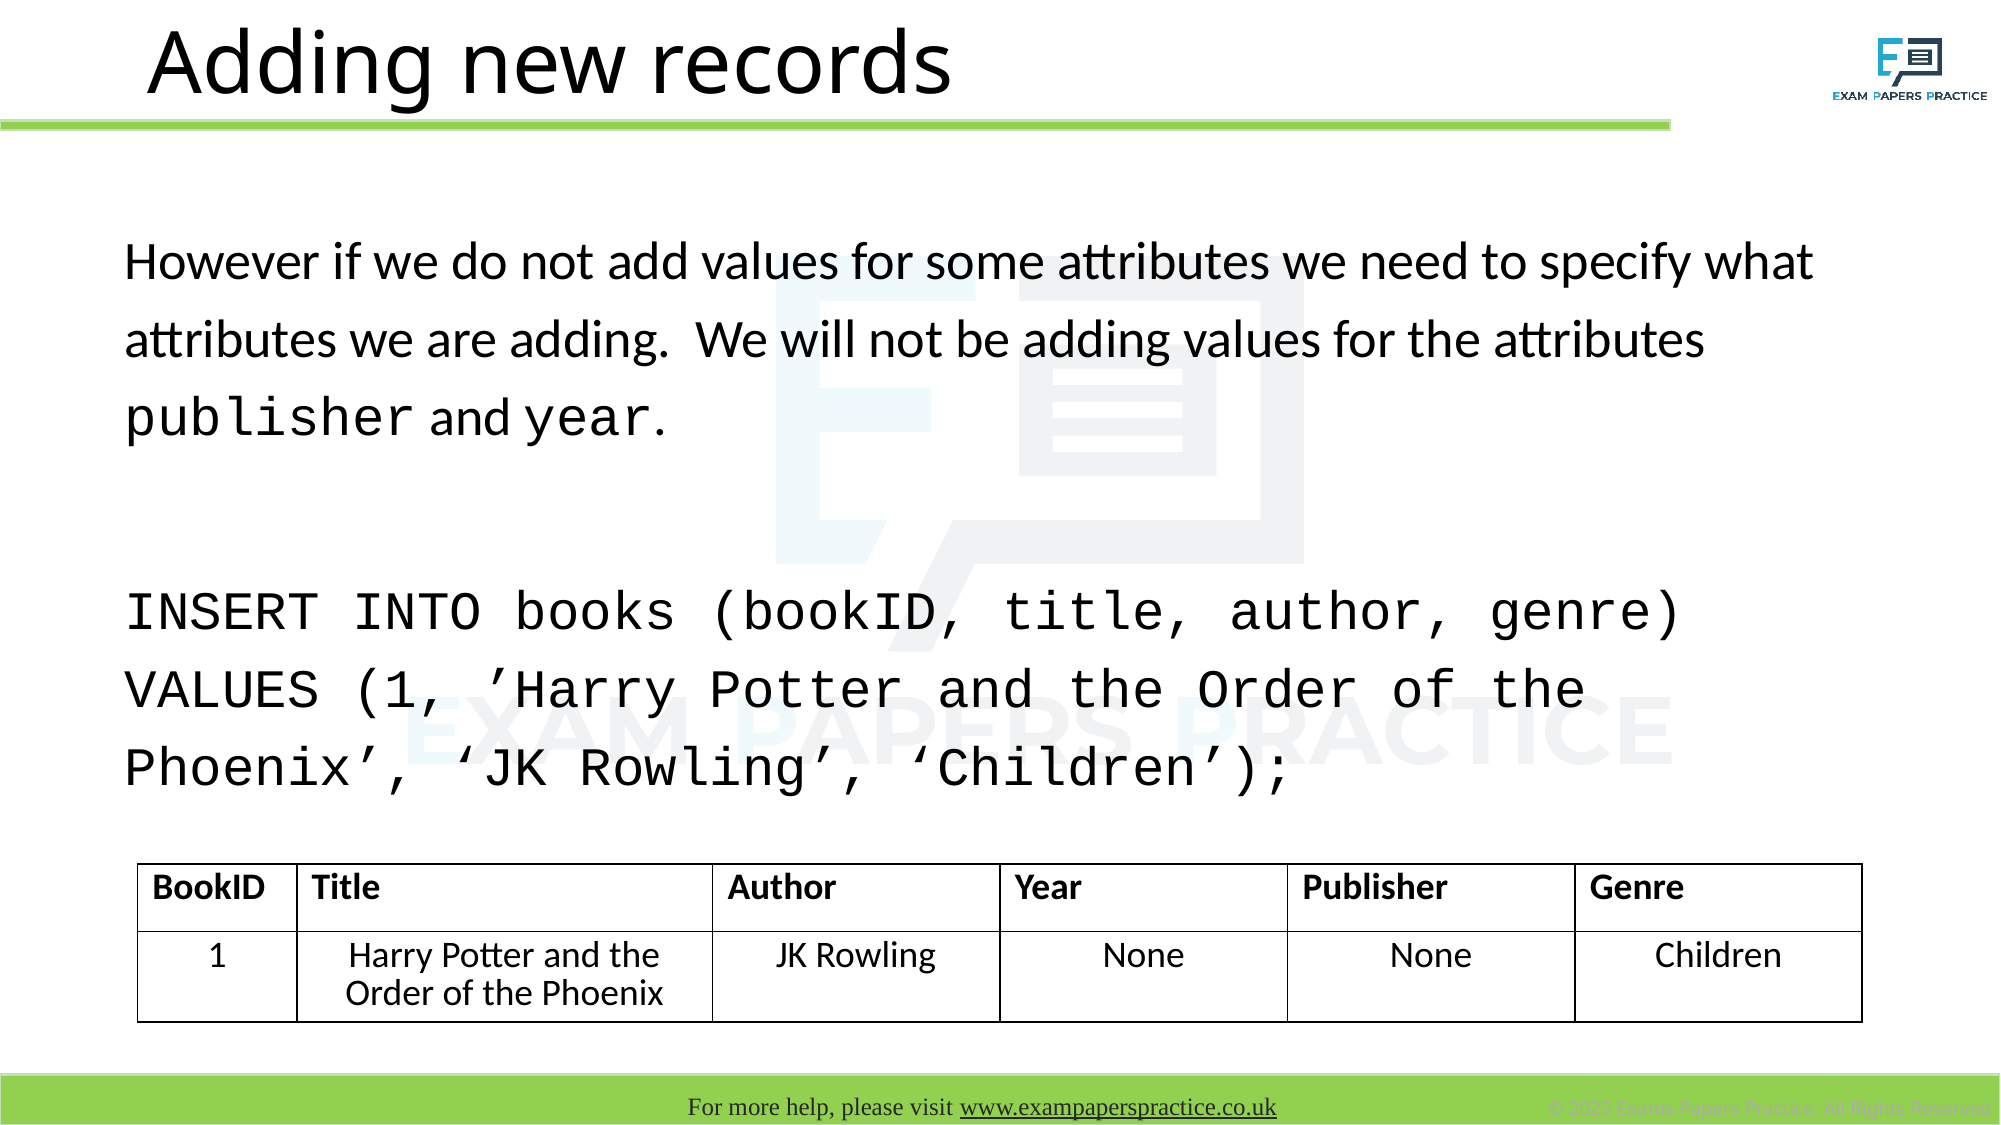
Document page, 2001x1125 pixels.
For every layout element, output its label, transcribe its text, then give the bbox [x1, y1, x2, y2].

table_header BookID [138, 865, 296, 931]
table_header Author [713, 865, 999, 931]
table_cell None [1288, 932, 1574, 1021]
title Adding new records [132, 11, 1858, 121]
list However if we do not add values for some attributes we need to specify what attributes we are adding. We will not be adding values for the attributes publisher and year. INSERT INTO books (bookID, title, author, genre) VALUES (1, ’Harry Potter and the Order of the Phoenix’, ‘JK Rowling’, ‘Children’); [109, 204, 1835, 808]
table_cell Children [1576, 932, 1861, 1021]
table_header Genre [1576, 865, 1861, 931]
table_header Title [298, 865, 712, 931]
table_cell 1 [138, 932, 296, 1021]
table_cell None [1001, 932, 1287, 1021]
table_cell Harry Potter and the Order of the Phoenix [298, 932, 712, 1021]
table_header Year [1001, 865, 1287, 931]
table_cell JK Rowling [713, 932, 999, 1021]
table_header Publisher [1288, 865, 1574, 931]
